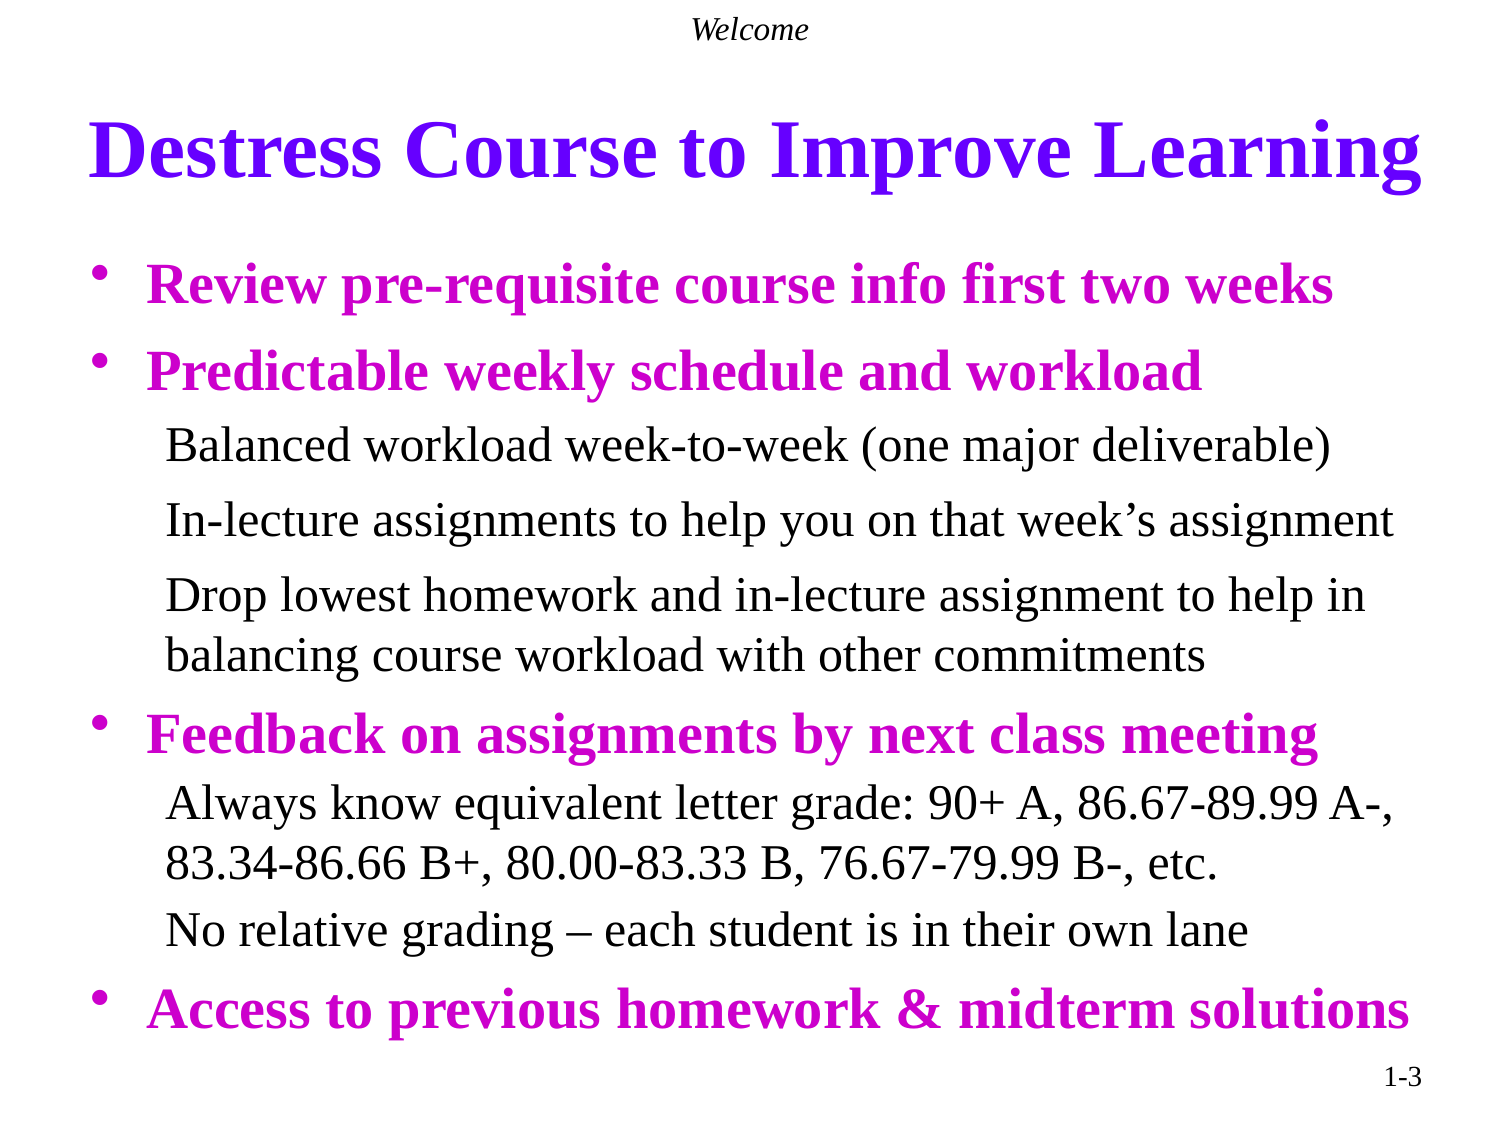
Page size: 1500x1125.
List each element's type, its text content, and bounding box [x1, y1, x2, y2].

text_box Review pre-requisite course info first two weeks [75, 237, 1463, 324]
text_box Balanced workload week-to-week (one major deliverable) [75, 425, 1463, 492]
text_box In-lecture assignments to help you on that week’s assignment [75, 492, 1463, 553]
text_box Always know equivalent letter grade: 90+ A, 86.67-89.99 A-, 83.34-86.66 B+, 80.00-83.33 B, 76.67-79.99 B-, etc. No relative grading – each student is in their own lane [75, 788, 1463, 962]
text_box Feedback on assignments by next class meeting [75, 687, 1463, 788]
slide_number 1-3 [1124, 1049, 1438, 1125]
text_box Access to previous homework & midterm solutions [75, 962, 1463, 1063]
text_box Welcome [0, 0, 1500, 55]
text_box Predictable weekly schedule and workload [75, 324, 1463, 425]
title Destress Course to Improve Learning [50, 55, 1463, 238]
text_box Drop lowest homework and in-lecture assignment to help in balancing course workload with other commitments [75, 553, 1463, 687]
